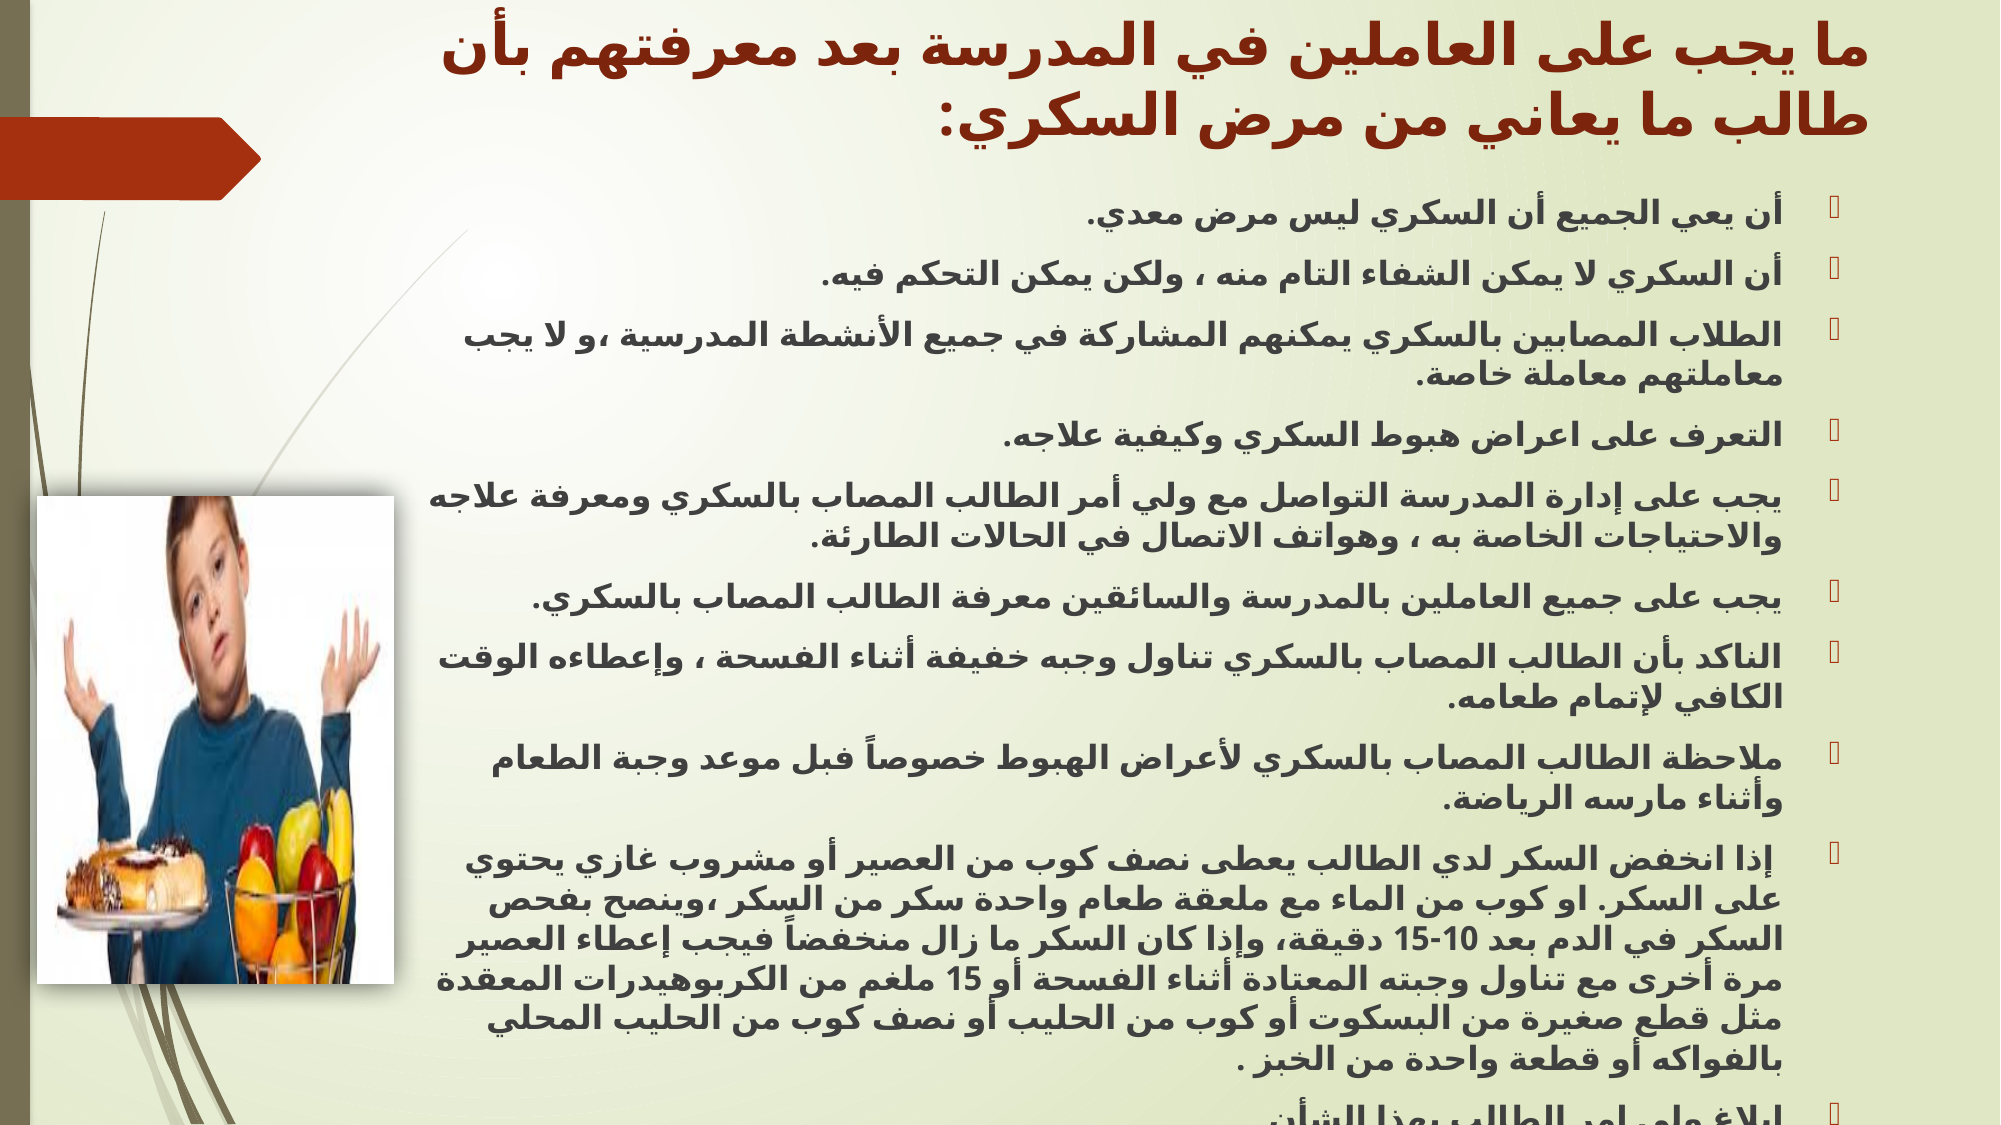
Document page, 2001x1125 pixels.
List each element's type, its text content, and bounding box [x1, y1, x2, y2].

picture [37, 496, 394, 984]
title ما يجب على العاملين في المدرسة بعد معرفتهم بأن طالب ما يعاني من مرض السكري: [424, 0, 1887, 211]
list أن يعي الجميع أن السكري ليس مرض معدي. أن السكري لا يمكن الشفاء التام منه ، ولكن يمكن التحكم فيه. الطلاب المصابين بالسكري يمكنهم المشاركة في جميع الأنشطة المدرسية ،و لا يجب معاملتهم معاملة خاصة. التعرف على اعراض هبوط السكري وكيفية علاجه. يجب على إدارة المدرسة التواصل مع ولي أمر الطالب المصاب بالسكري ومعرفة علاجه والاحتياجات الخاصة به ، وهواتف الاتصال في الحالات الطارئة. يجب على جميع العاملين بالمدرسة والسائقين معرفة الطالب المصاب بالسكري. الناكد بأن الطالب المصاب بالسكري تناول وجبه خفيفة أثناء الفسحة ، وإعطاءه الوقت الكافي لإتمام طعامه. ملاحظة الطالب المصاب بالسكري لأعراض الهبوط خصوصاً فبل موعد وجبة الطعام وأثناء مارسه الرياضة. إذا انخفض السكر لدي الطالب يعطى نصف كوب من العصير أو مشروب غازي يحتوي على السكر. او كوب من الماء مع ملعقة طعام واحدة سكر من السكر ،وينصح بفحص السكر في الدم بعد 10-15 دقيقة، وإذا كان السكر ما زال منخفضاً فيجب إعطاء العصير مرة أخرى مع تناول وجبته المعتادة أثناء الفسحة أو 15 ملغم من الكربوهيدرات المعقدة مثل قطع صغيرة من البسكوت أو كوب من الحليب أو نصف كوب من الحليب المحلي بالفواكه أو قطعة واحدة من الخبز . إبلاغ ولي امر الطالب بهذا الشأن [393, 183, 1856, 1125]
